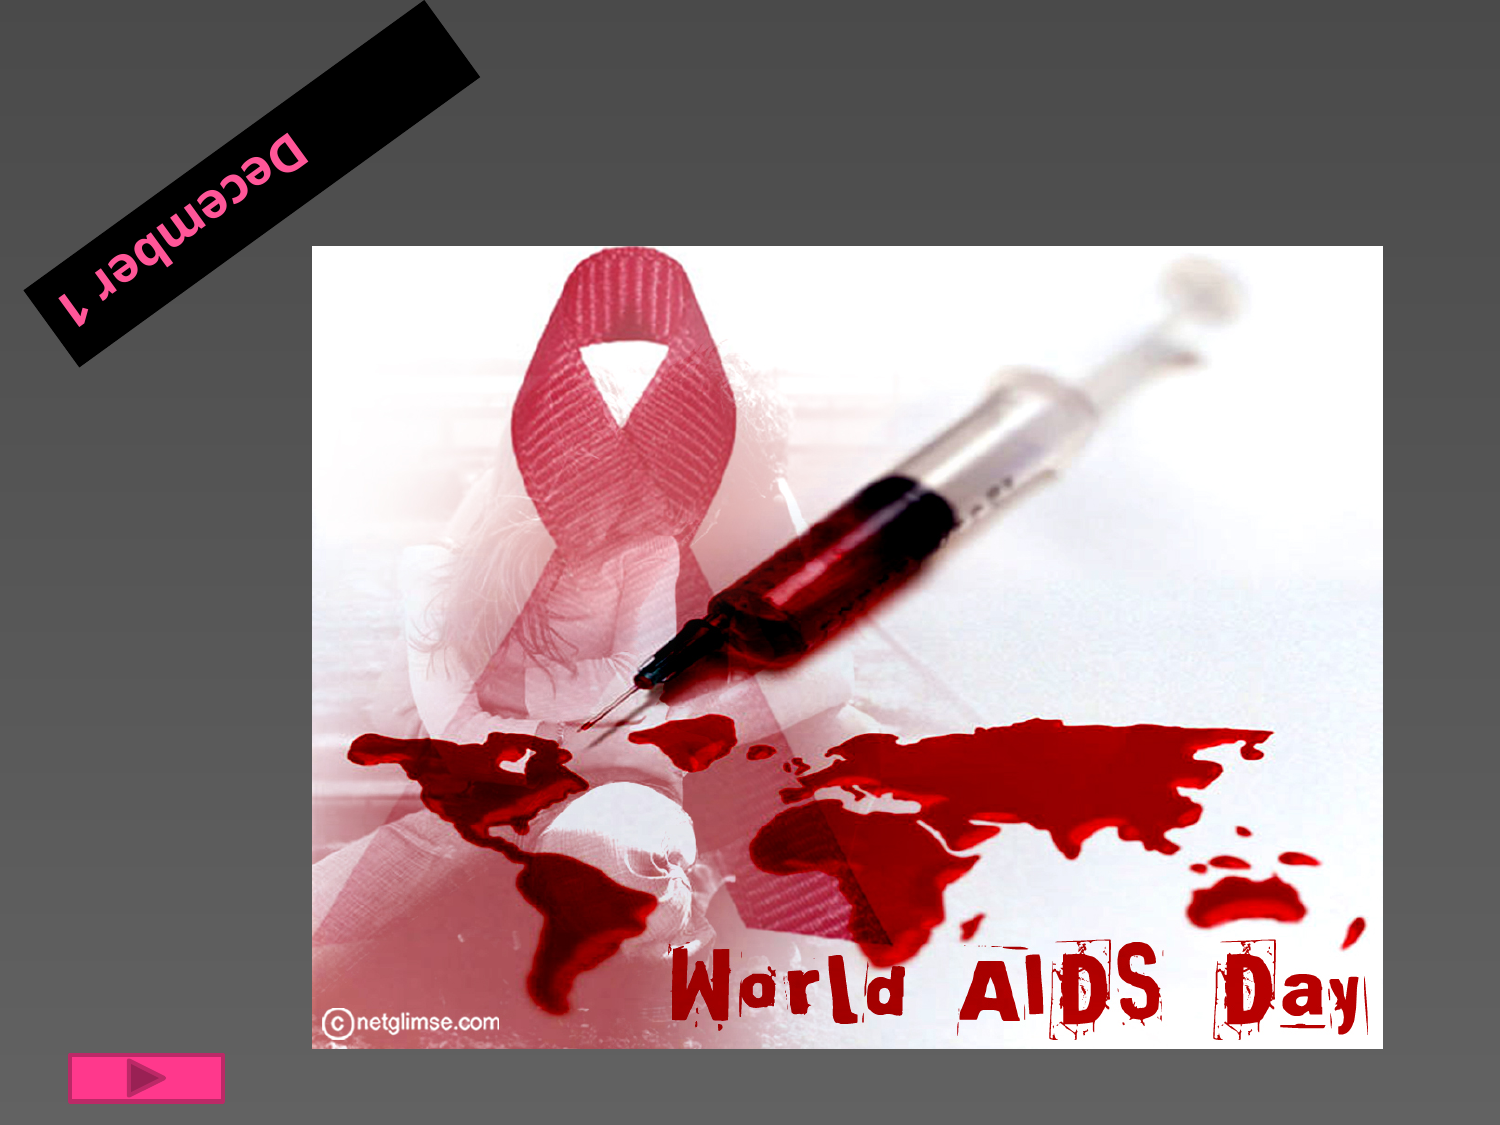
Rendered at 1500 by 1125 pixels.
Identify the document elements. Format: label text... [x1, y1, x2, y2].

list December 1 [22, 0, 482, 369]
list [312, 245, 1383, 1050]
text_box [68, 1053, 225, 1104]
